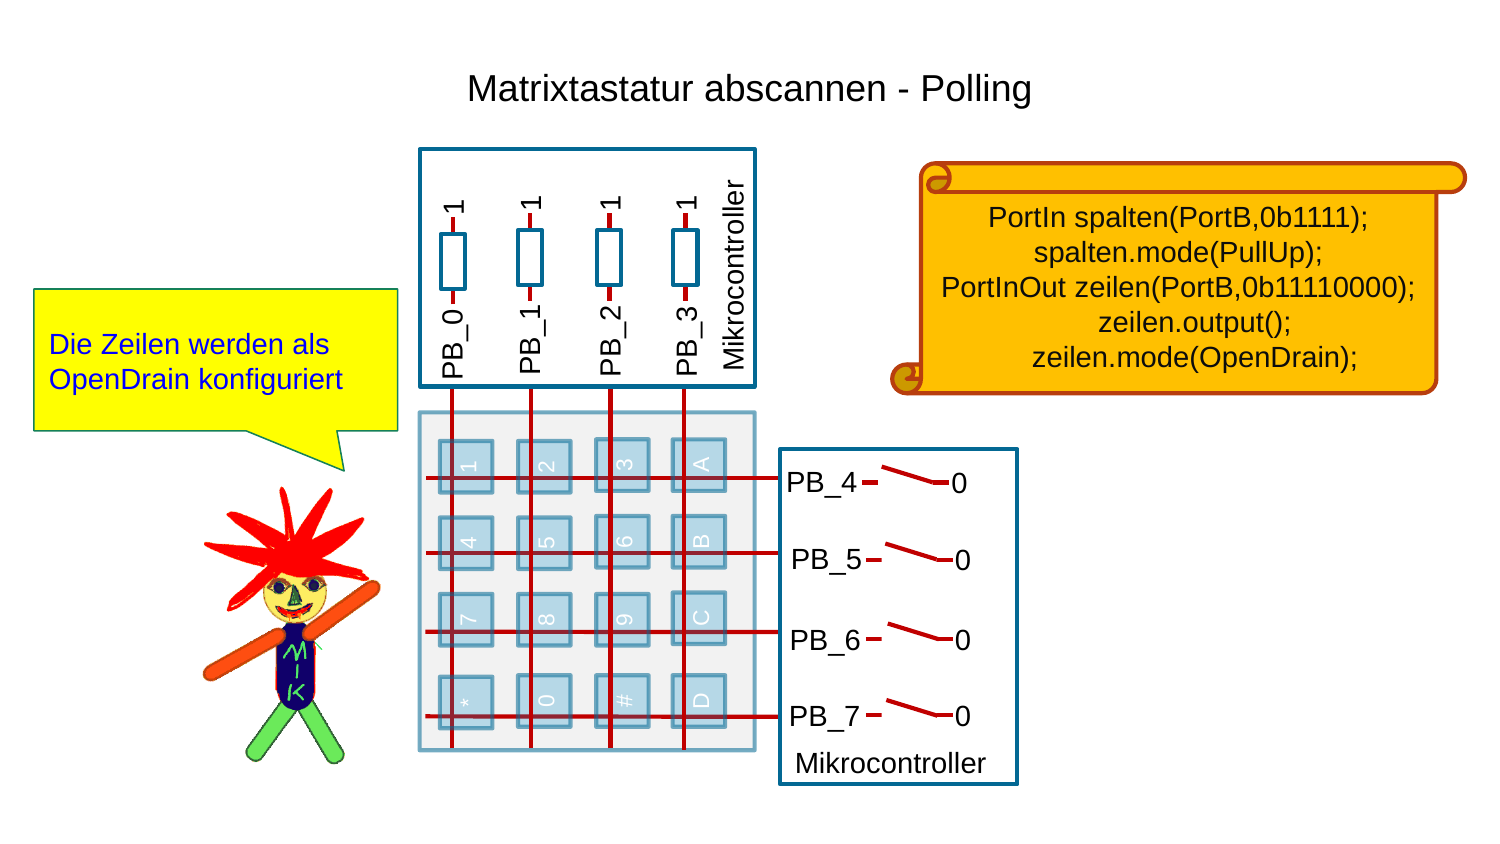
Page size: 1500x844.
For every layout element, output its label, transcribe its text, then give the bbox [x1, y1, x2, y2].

text_box PortIn spalten(PortB,0b1111); spalten.mode(PullUp); PortInOut zeilen(PortB,0b11110000); zeilen.output(); zeilen.mode(OpenDrain); [1022, 161, 1468, 396]
title Matrixtastatur abscannen - Polling [50, 55, 1449, 125]
picture [184, 479, 392, 772]
text_box Die Zeilen werden als OpenDrain konfiguriert [33, 289, 398, 471]
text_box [419, 148, 1018, 788]
